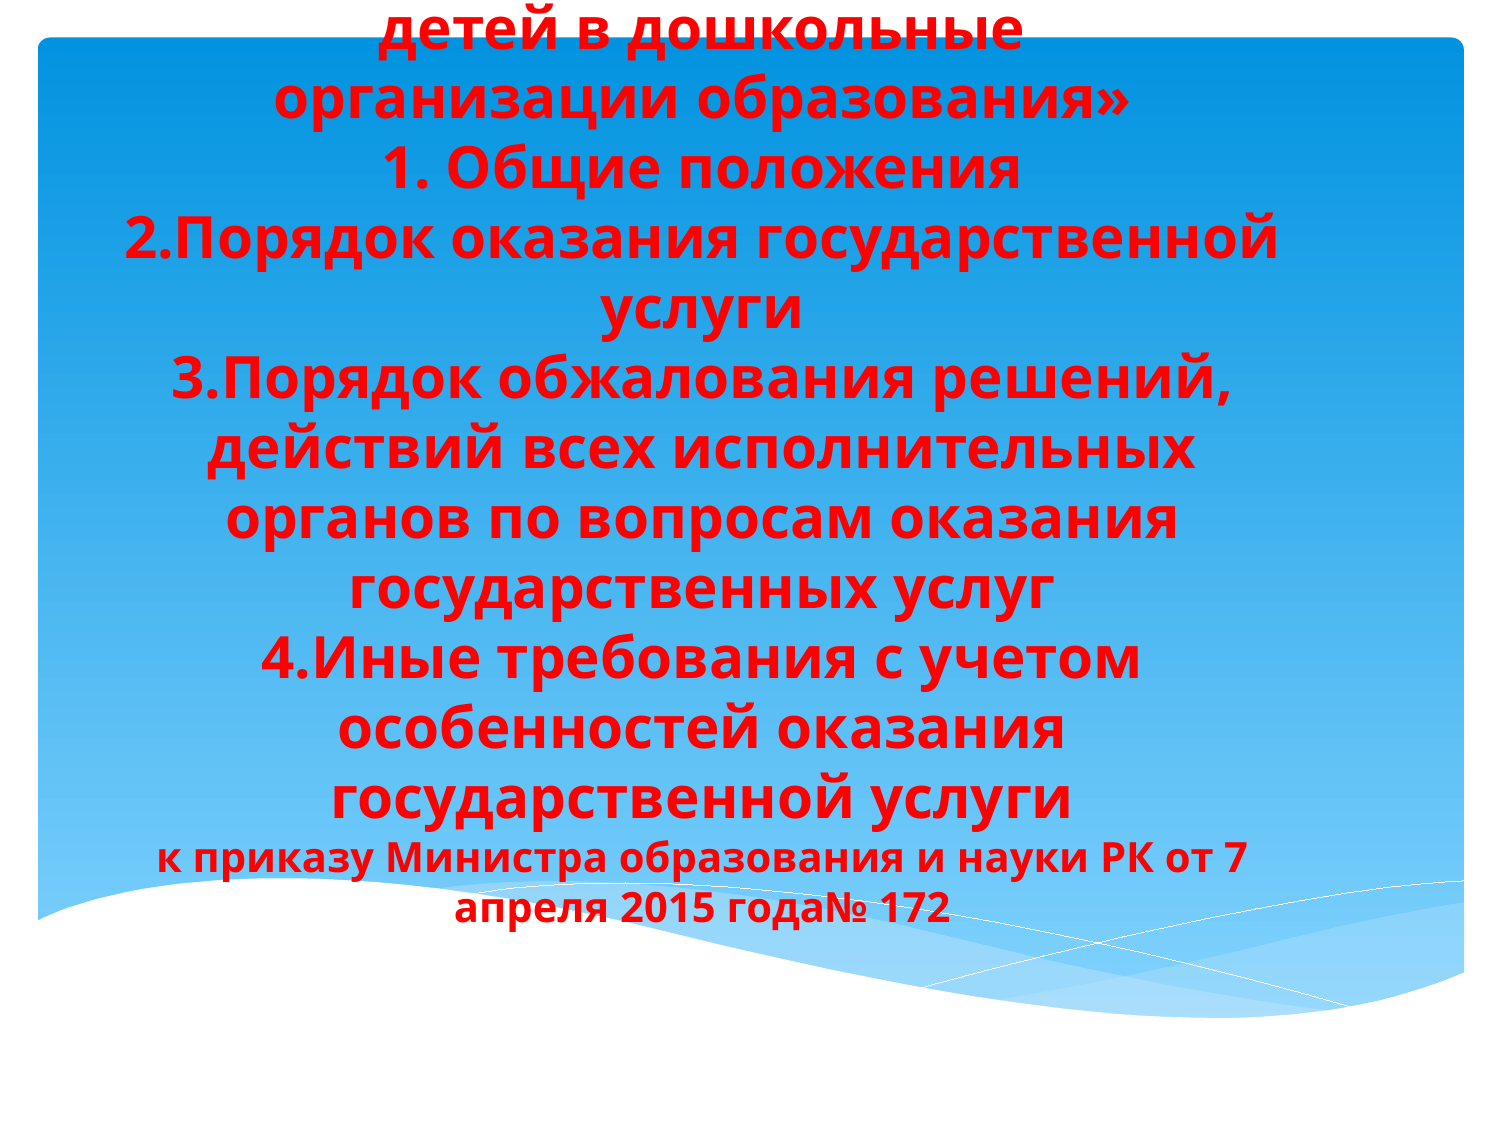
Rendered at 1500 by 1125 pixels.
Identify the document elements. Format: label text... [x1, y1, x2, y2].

picture [843, 86, 870, 118]
picture [523, 37, 540, 48]
picture [590, 157, 597, 175]
picture [854, 37, 862, 48]
picture [602, 87, 634, 117]
picture [994, 37, 1020, 49]
picture [562, 87, 596, 129]
picture [421, 37, 447, 49]
picture [386, 147, 405, 175]
picture [808, 86, 835, 118]
picture [872, 37, 900, 48]
picture [759, 157, 784, 175]
picture [948, 86, 975, 118]
picture [913, 157, 942, 175]
picture [449, 146, 487, 175]
picture [314, 86, 343, 131]
picture [276, 86, 306, 118]
picture [776, 37, 792, 48]
picture [1099, 90, 1113, 114]
picture [487, 37, 513, 49]
picture [978, 37, 986, 48]
picture [464, 37, 472, 48]
picture [792, 156, 822, 175]
picture [630, 156, 658, 175]
picture [913, 87, 941, 117]
picture [907, 37, 915, 48]
picture [628, 37, 664, 60]
picture [962, 157, 983, 175]
picture [928, 37, 936, 48]
picture [830, 37, 843, 49]
title Стандарт государственной услуги «Прием документов и зачисление детей в дошкольные организации образования» 1. Общие положения 2.Порядок оказания государственной услуги 3.Порядок обжалования решений, действий всех исполнительных органов по вопросам оказания государственных услуг 4.Иные требования с учетом особенностей оказания государственной услуги к приказу Министра образования и науки РК от 7 апреля 2015 года№ 172 [64, 786, 1340, 989]
picture [991, 157, 1018, 175]
picture [533, 157, 541, 175]
picture [735, 74, 765, 118]
picture [572, 157, 579, 175]
picture [351, 87, 372, 117]
picture [670, 37, 698, 49]
picture [552, 157, 560, 175]
picture [682, 157, 710, 175]
picture [548, 37, 555, 48]
picture [773, 86, 802, 131]
picture [376, 86, 403, 118]
picture [524, 86, 551, 118]
picture [379, 37, 415, 60]
picture [495, 144, 525, 175]
picture [414, 87, 443, 117]
picture [580, 37, 608, 48]
picture [1113, 90, 1127, 114]
picture [492, 86, 519, 118]
picture [707, 37, 753, 48]
picture [643, 87, 675, 117]
picture [985, 87, 1014, 117]
picture [718, 156, 748, 175]
picture [1024, 87, 1056, 117]
picture [827, 157, 872, 175]
picture [601, 157, 622, 175]
picture [1063, 87, 1091, 117]
picture [763, 37, 771, 48]
picture [699, 86, 729, 118]
picture [946, 37, 972, 48]
picture [452, 87, 484, 117]
picture [951, 157, 958, 175]
picture [797, 37, 825, 49]
picture [876, 156, 904, 175]
picture [875, 86, 905, 118]
